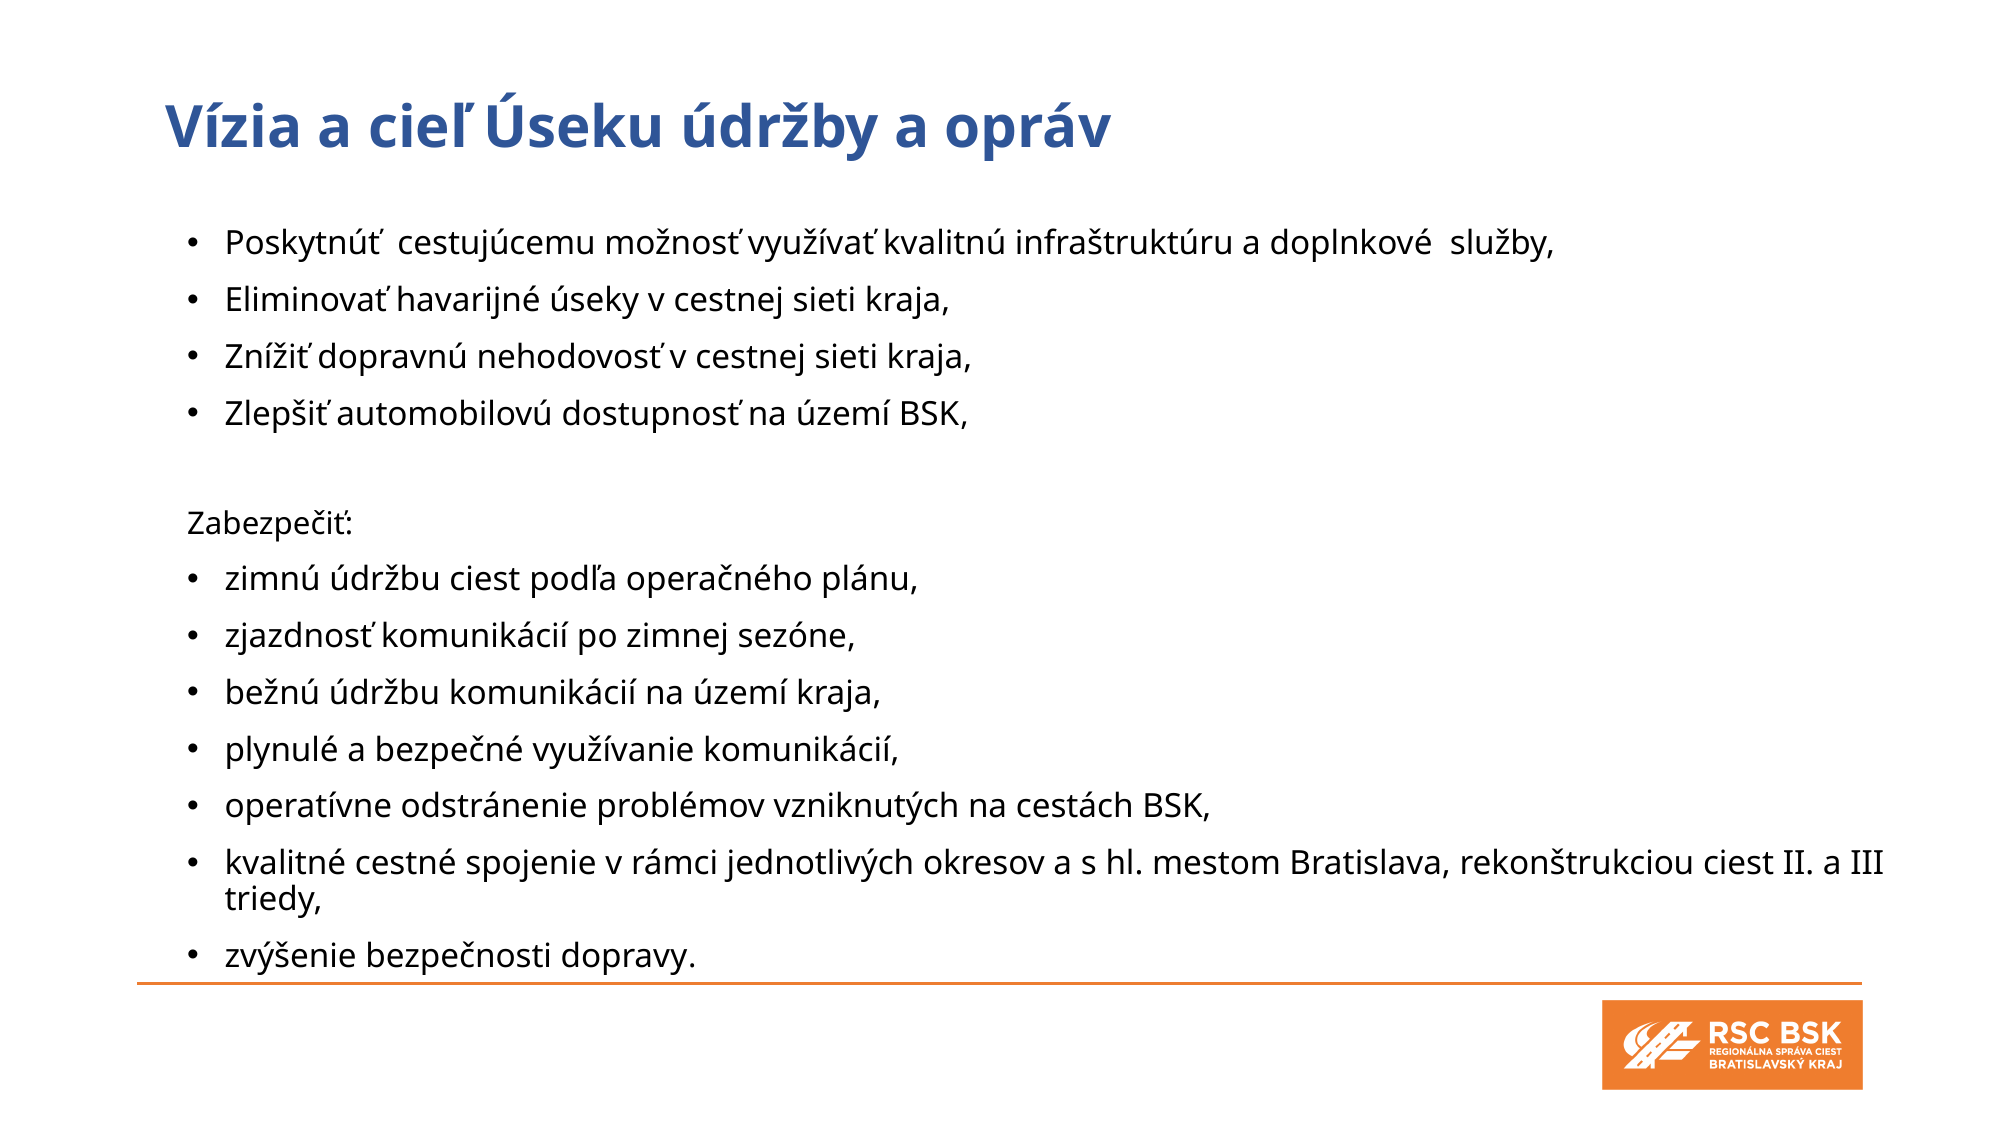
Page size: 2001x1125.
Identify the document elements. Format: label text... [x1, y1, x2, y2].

text_box Vízia a cieľ Úseku údržby a opráv [137, 84, 1863, 173]
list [1602, 1000, 1863, 1091]
text_box Poskytnúť cestujúcemu možnosť využívať kvalitnú infraštruktúru a doplnkové služby, Eliminovať havarijné úseky v cestnej sieti kraja, Znížiť dopravnú nehodovosť v cestnej sieti kraja, Zlepšiť automobilovú dostupnosť na území BSK, Zabezpečiť: zimnú údržbu ciest podľa operačného plánu, zjazdnosť komunikácií po zimnej sezóne, bežnú údržbu komunikácií na území kraja, plynulé a bezpečné využívanie komunikácií, operatívne odstránenie problémov vzniknutých na cestách BSK, kvalitné cestné spojenie v rámci jednotlivých okresov a s hl. mestom Bratislava, rekonštrukciou ciest II. a III triedy, zvýšenie bezpečnosti dopravy. [172, 218, 1955, 966]
